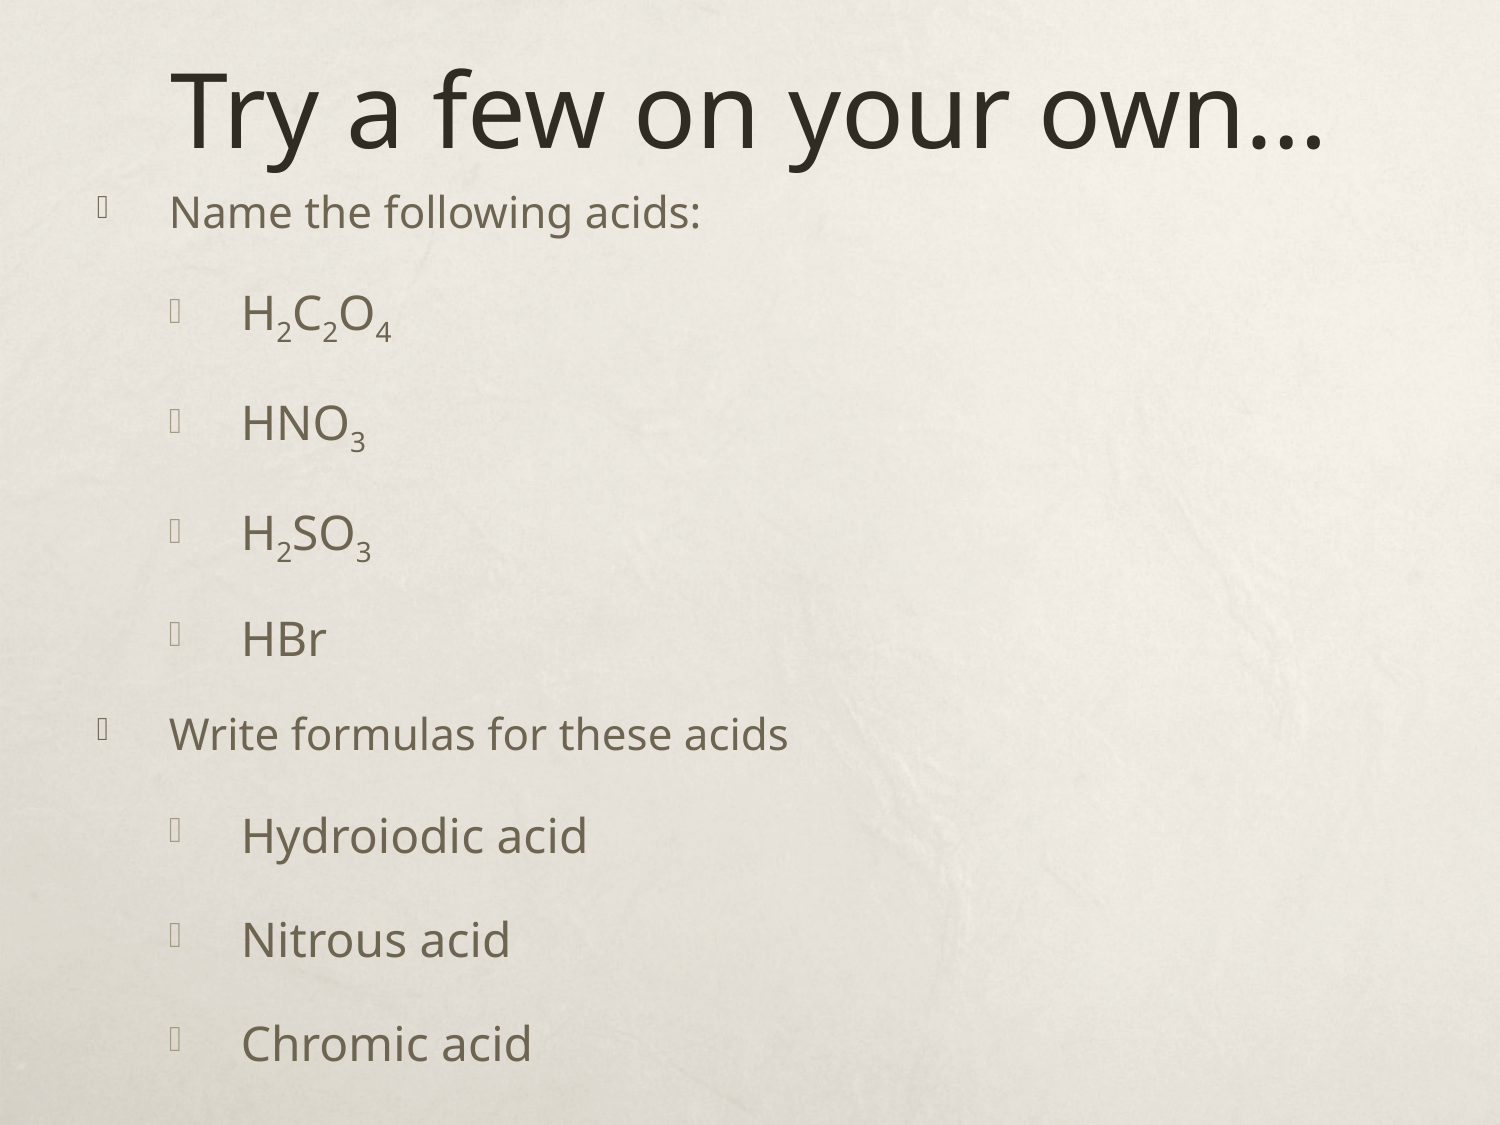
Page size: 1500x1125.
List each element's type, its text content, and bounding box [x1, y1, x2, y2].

list Name the following acids: H2C2O4 HNO3 H2SO3 HBr Write formulas for these acids Hydroiodic acid Nitrous acid Chromic acid [81, 177, 1419, 1083]
title Try a few on your own… [81, 15, 1419, 177]
